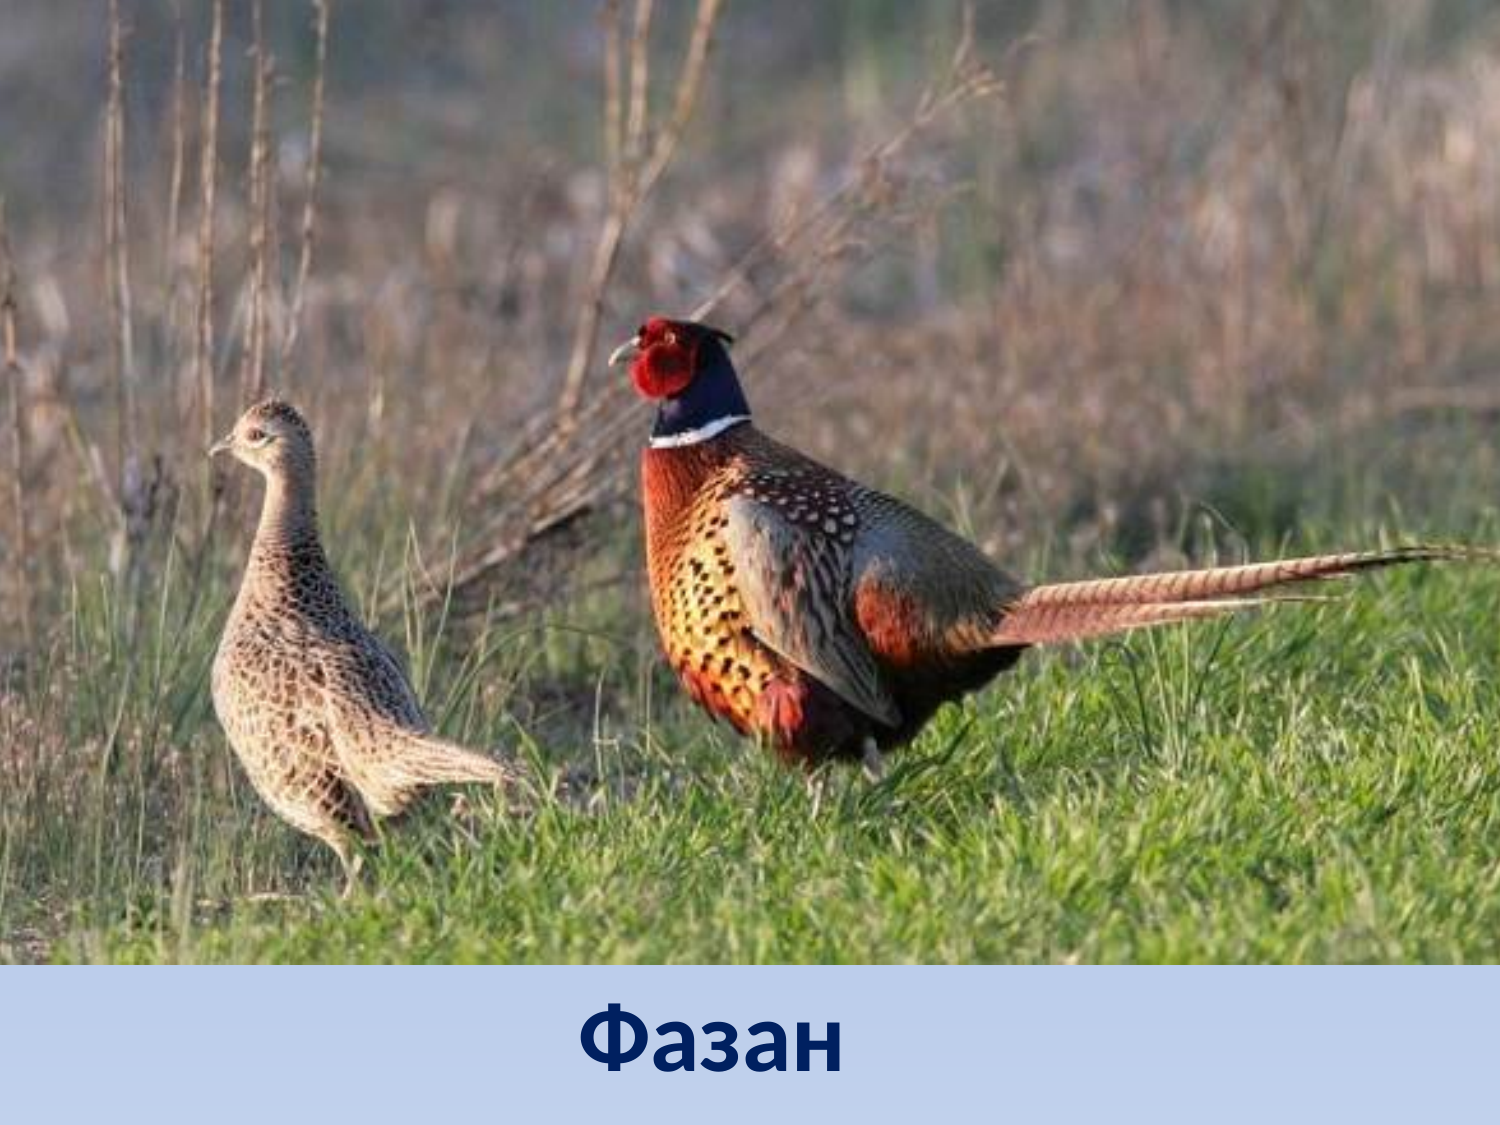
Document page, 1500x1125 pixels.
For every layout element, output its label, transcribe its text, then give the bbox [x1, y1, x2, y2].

picture [0, 0, 1500, 965]
text_box Фазан [563, 973, 861, 1099]
